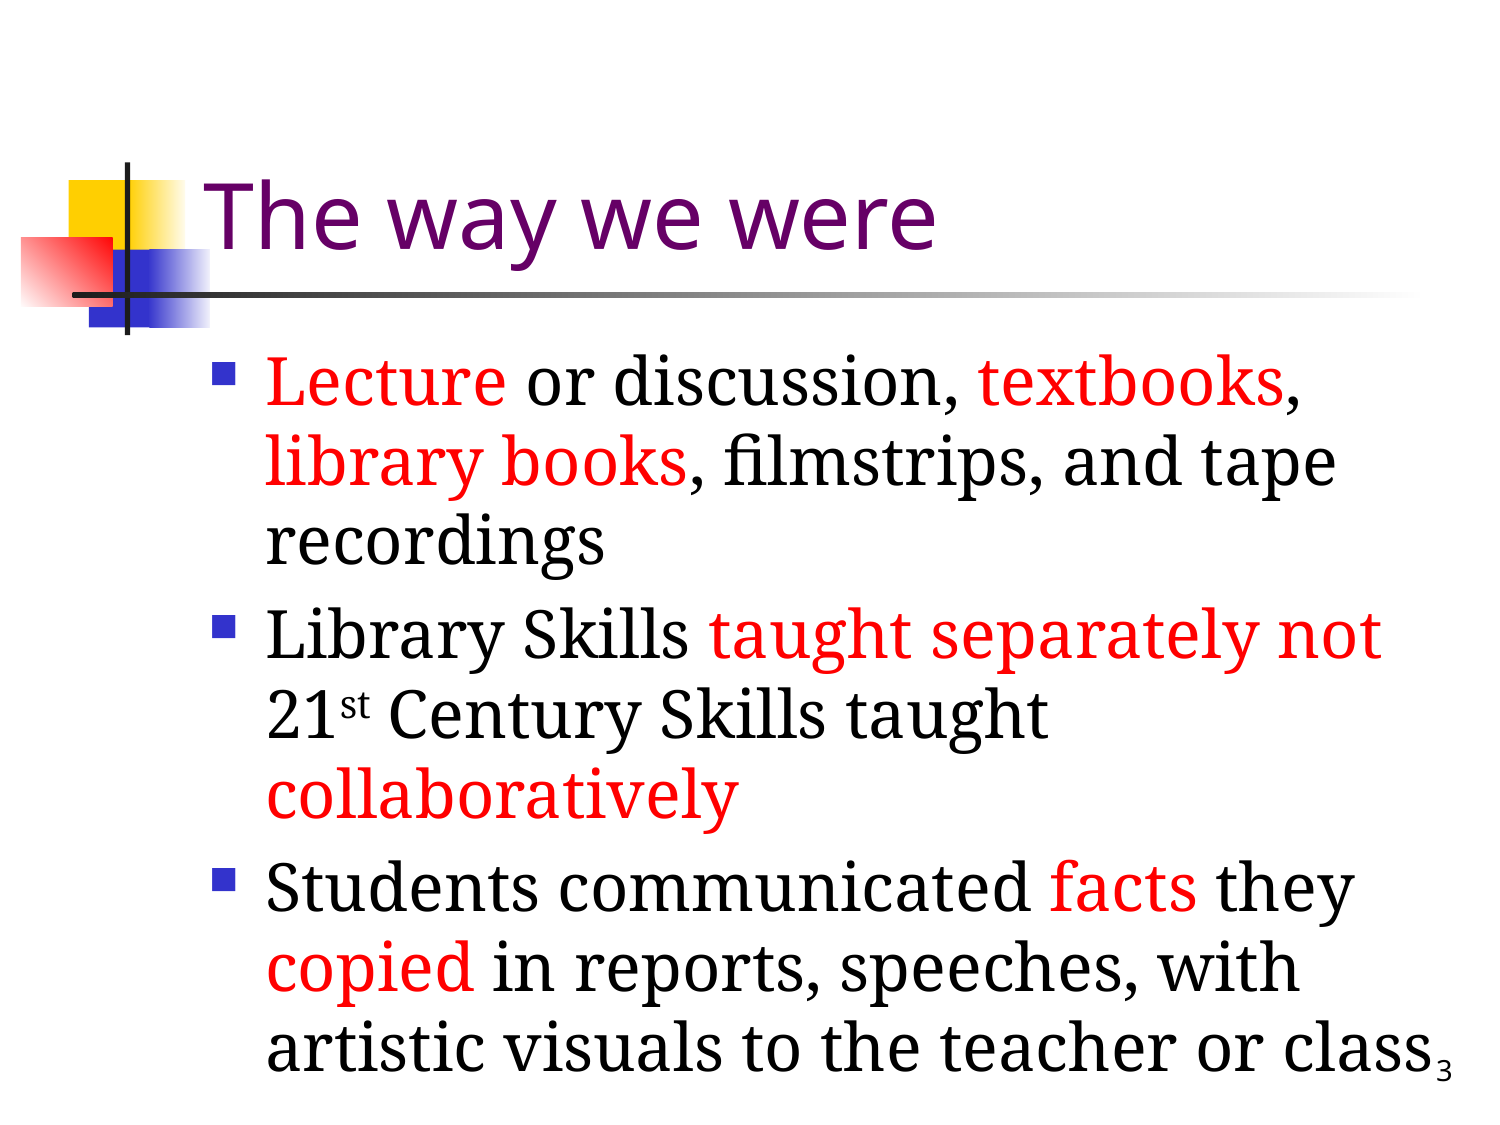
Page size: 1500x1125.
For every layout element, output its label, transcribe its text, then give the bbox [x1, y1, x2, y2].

list Lecture or discussion, textbooks, library books, filmstrips, and tape recordings Library Skills taught separately not 21st Century Skills taught collaboratively Students communicated facts they copied in reports, speeches, with artistic visuals to the teacher or class [193, 330, 1470, 1007]
title The way we were [188, 34, 1468, 276]
slide_number 3 [1154, 1023, 1468, 1100]
